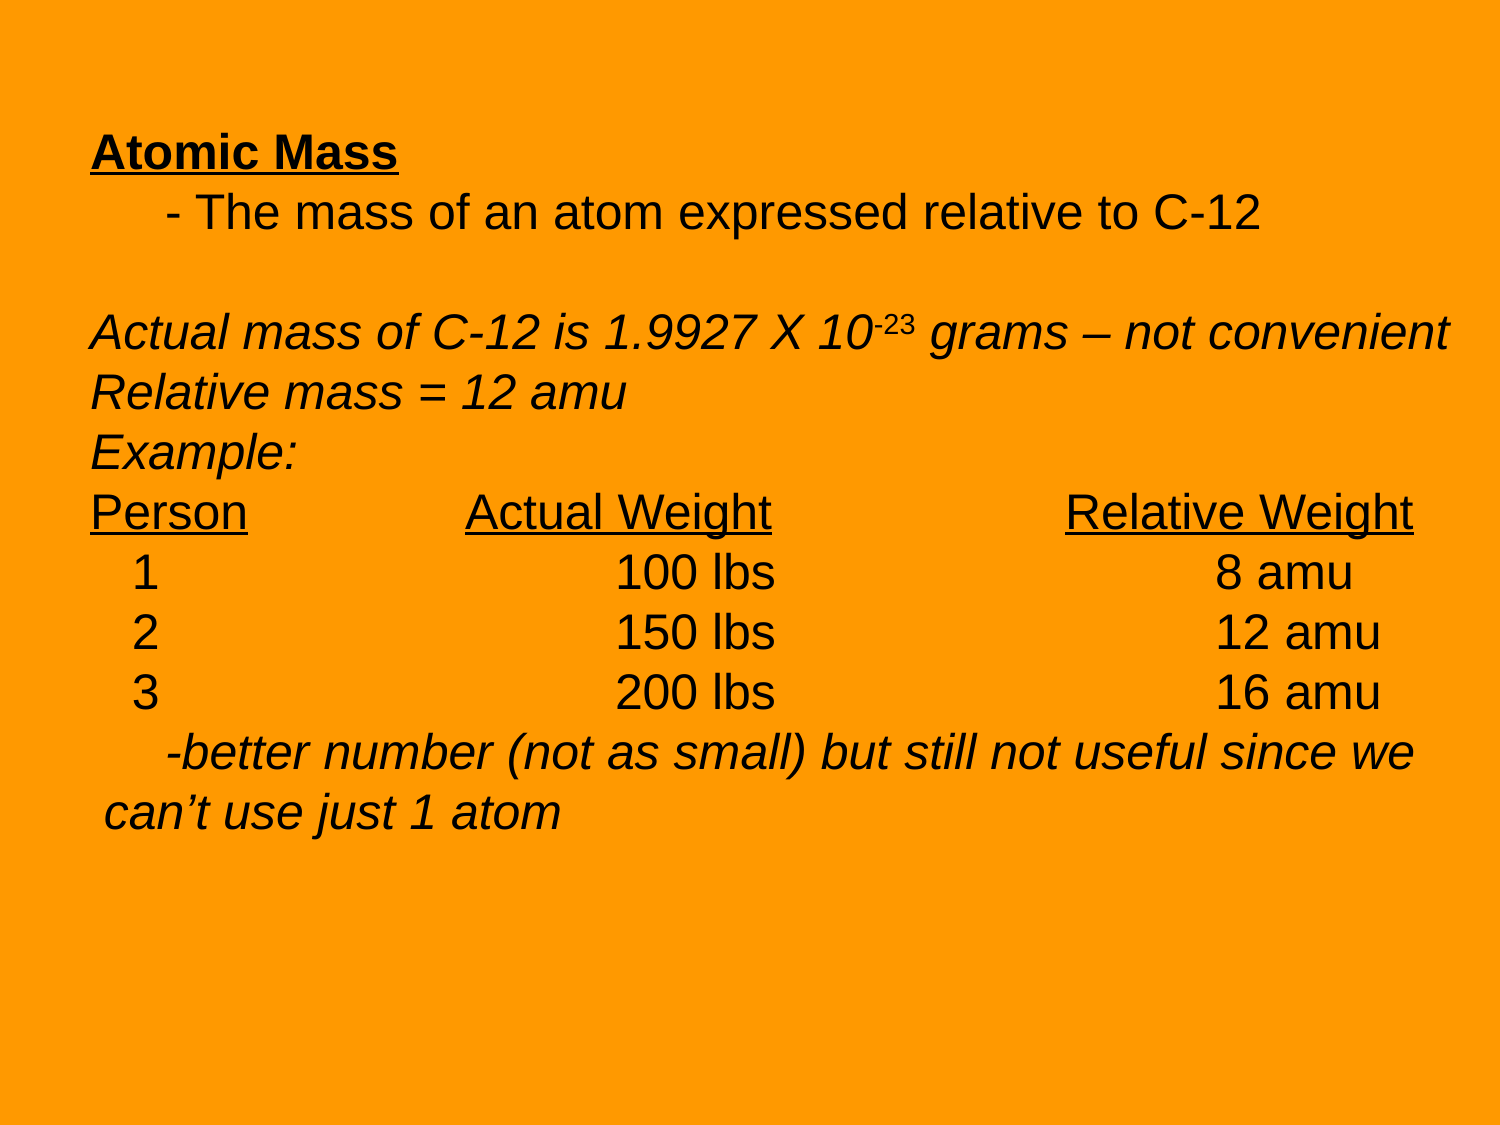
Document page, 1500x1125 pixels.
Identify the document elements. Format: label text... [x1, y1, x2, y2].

text_box Atomic Mass - The mass of an atom expressed relative to C-12 Actual mass of C-12 is 1.9927 X 10­-23 grams – not convenient Relative mass = 12 amu Example: Person Actual Weight Relative Weight 1 100 lbs 8 amu 2 150 lbs 12 amu 3 200 lbs 16 amu -better number (not as small) but still not useful since we can’t use just 1 atom [0, 112, 1500, 847]
